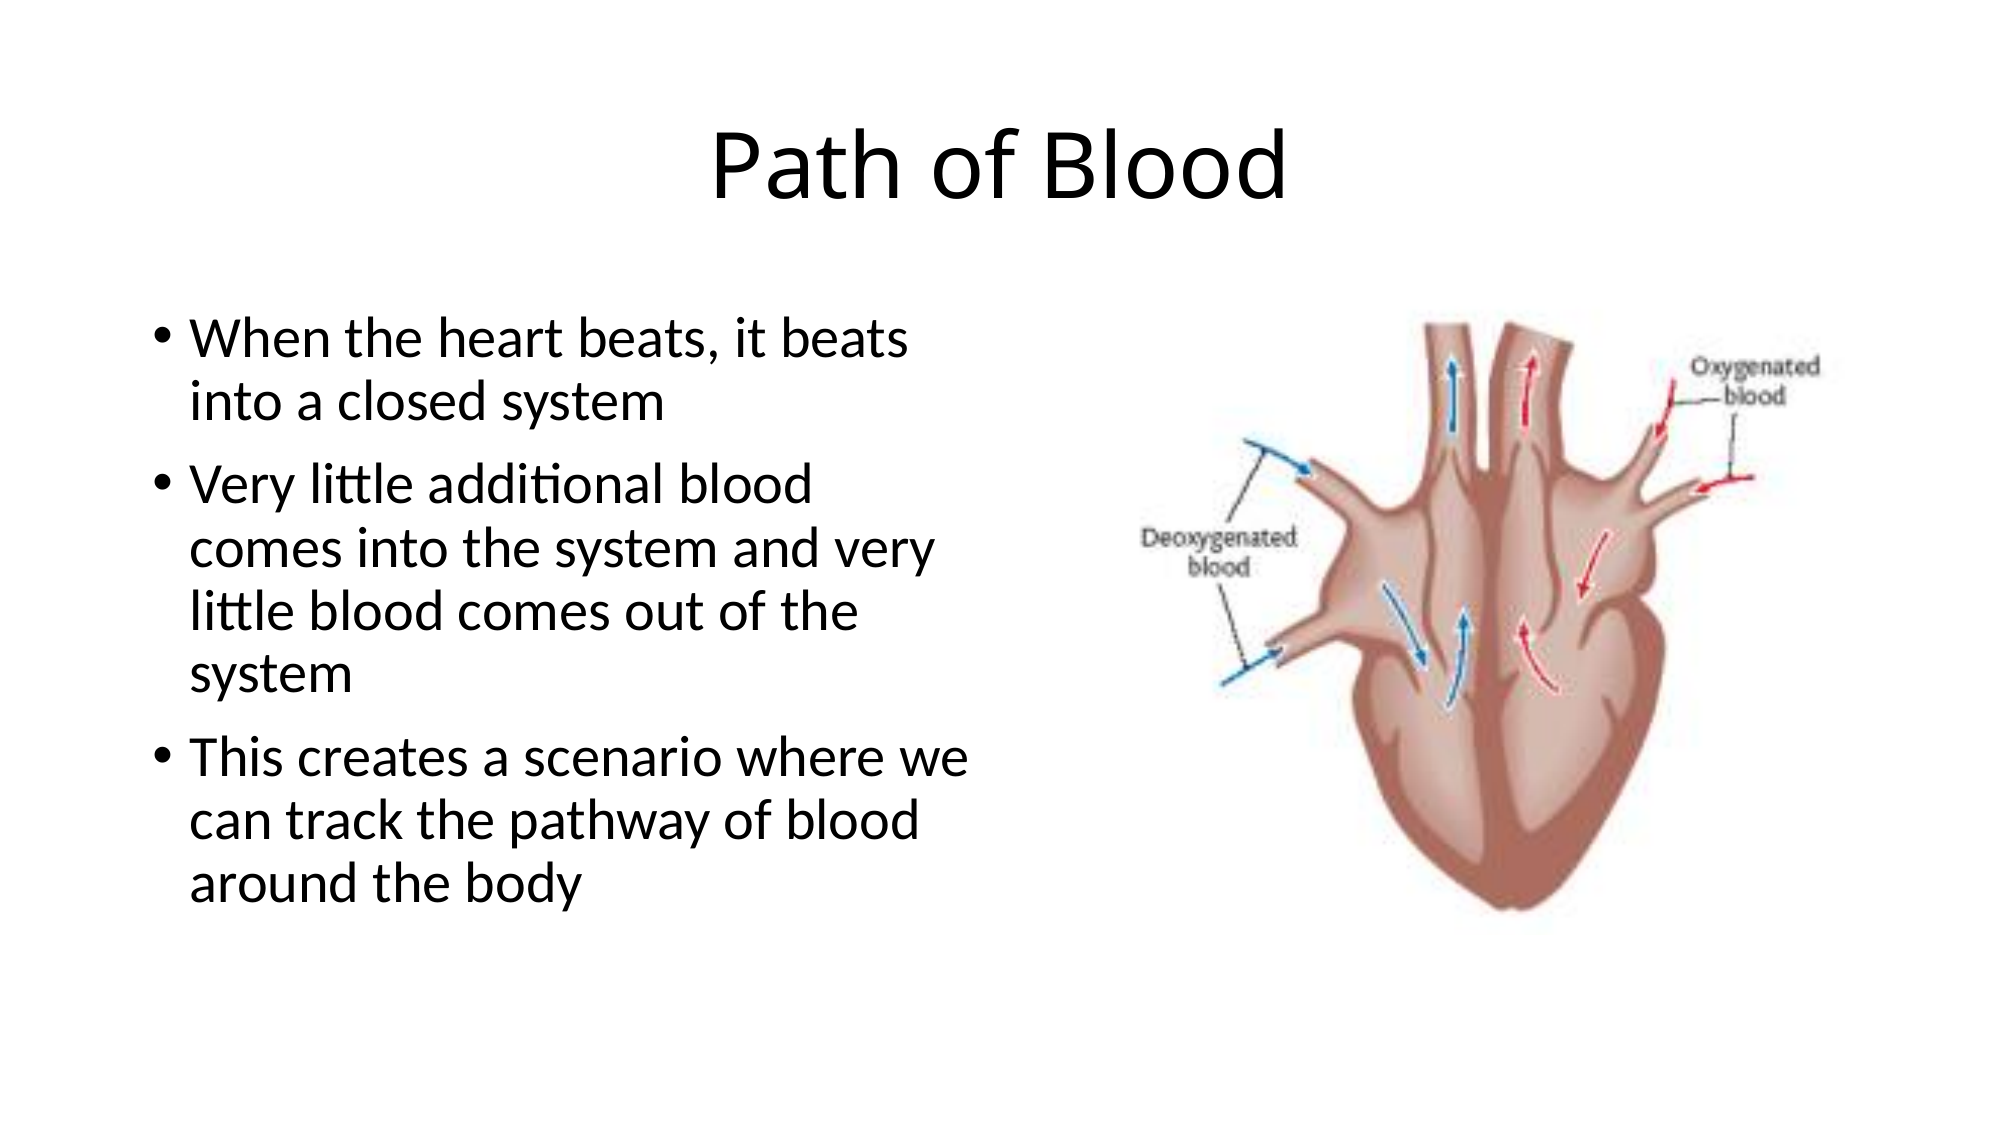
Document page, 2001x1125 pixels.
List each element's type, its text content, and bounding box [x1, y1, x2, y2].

list When the heart beats, it beats into a closed system Very little additional blood comes into the system and very little blood comes out of the system This creates a scenario where we can track the pathway of blood around the body [137, 299, 988, 1014]
picture [1117, 263, 1863, 935]
title Path of Blood [137, 59, 1863, 278]
